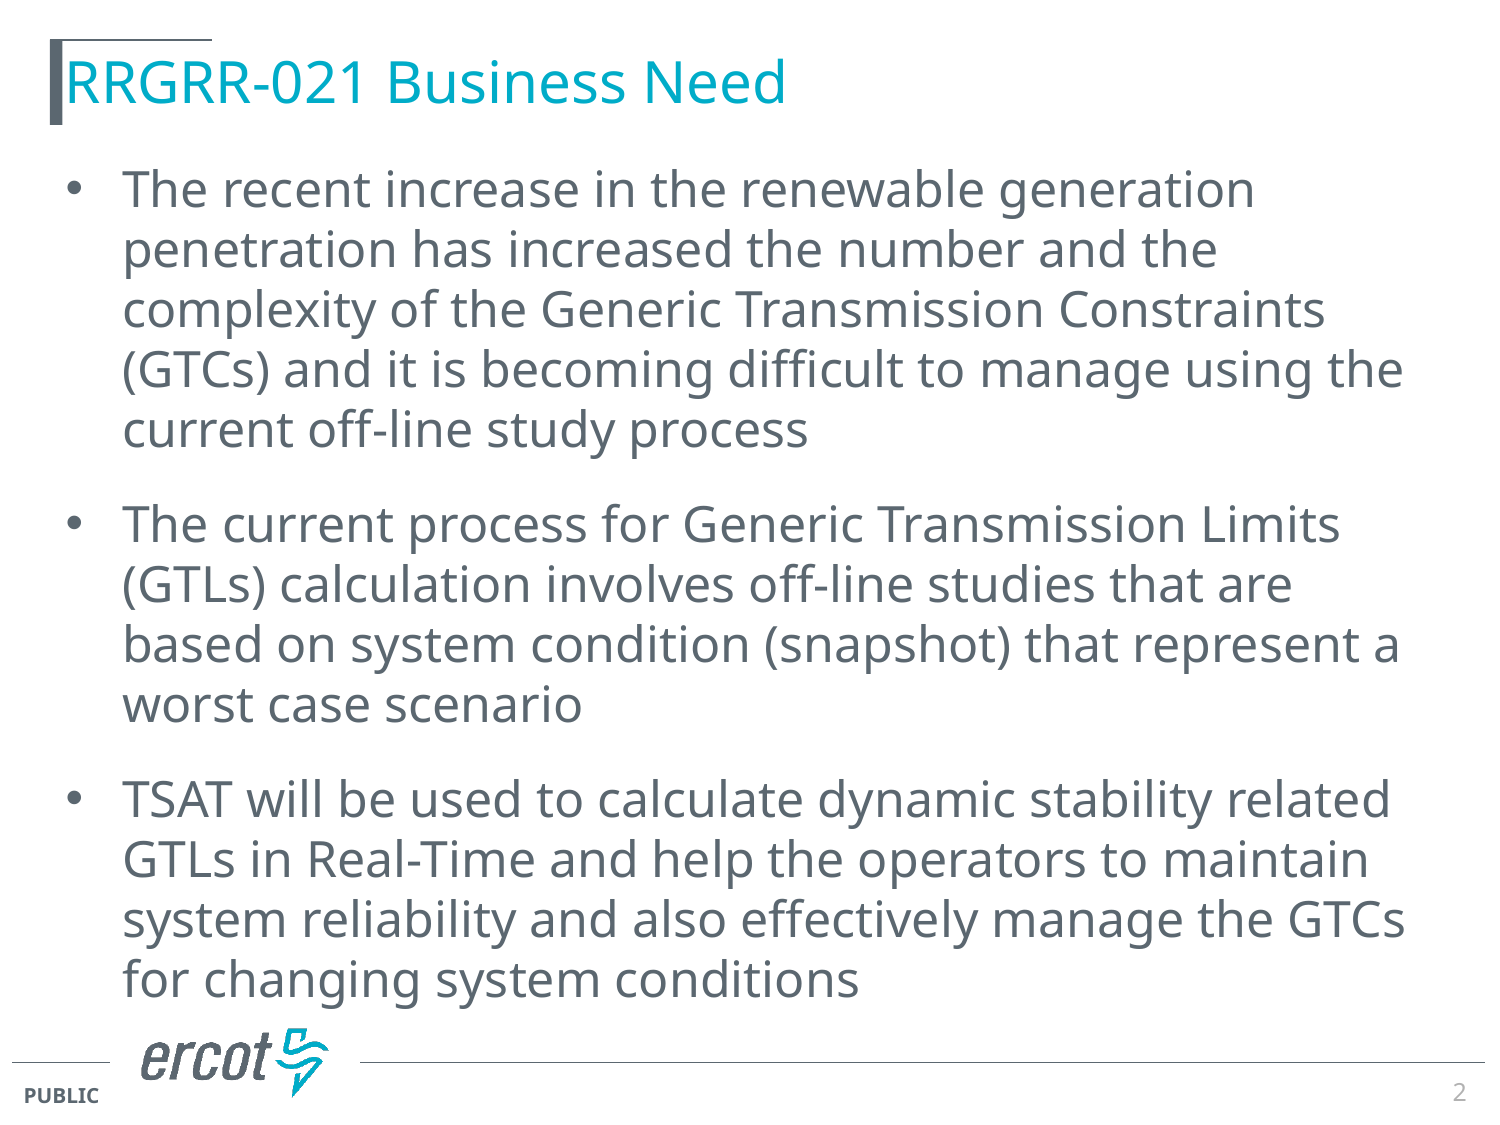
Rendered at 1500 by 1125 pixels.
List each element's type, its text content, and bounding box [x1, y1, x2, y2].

title RRGRR-021 Business Need [50, 37, 1500, 125]
list The recent increase in the renewable generation penetration has increased the number and the complexity of the Generic Transmission Constraints (GTCs) and it is becoming difficult to manage using the current off-line study process The current process for Generic Transmission Limits (GTLs) calculation involves off-line studies that are based on system condition (snapshot) that represent a worst case scenario TSAT will be used to calculate dynamic stability related GTLs in Real-Time and help the operators to maintain system reliability and also effectively manage the GTCs for changing system conditions [50, 149, 1451, 988]
slide_number 2 [1437, 1076, 1475, 1112]
picture [137, 1024, 332, 1100]
